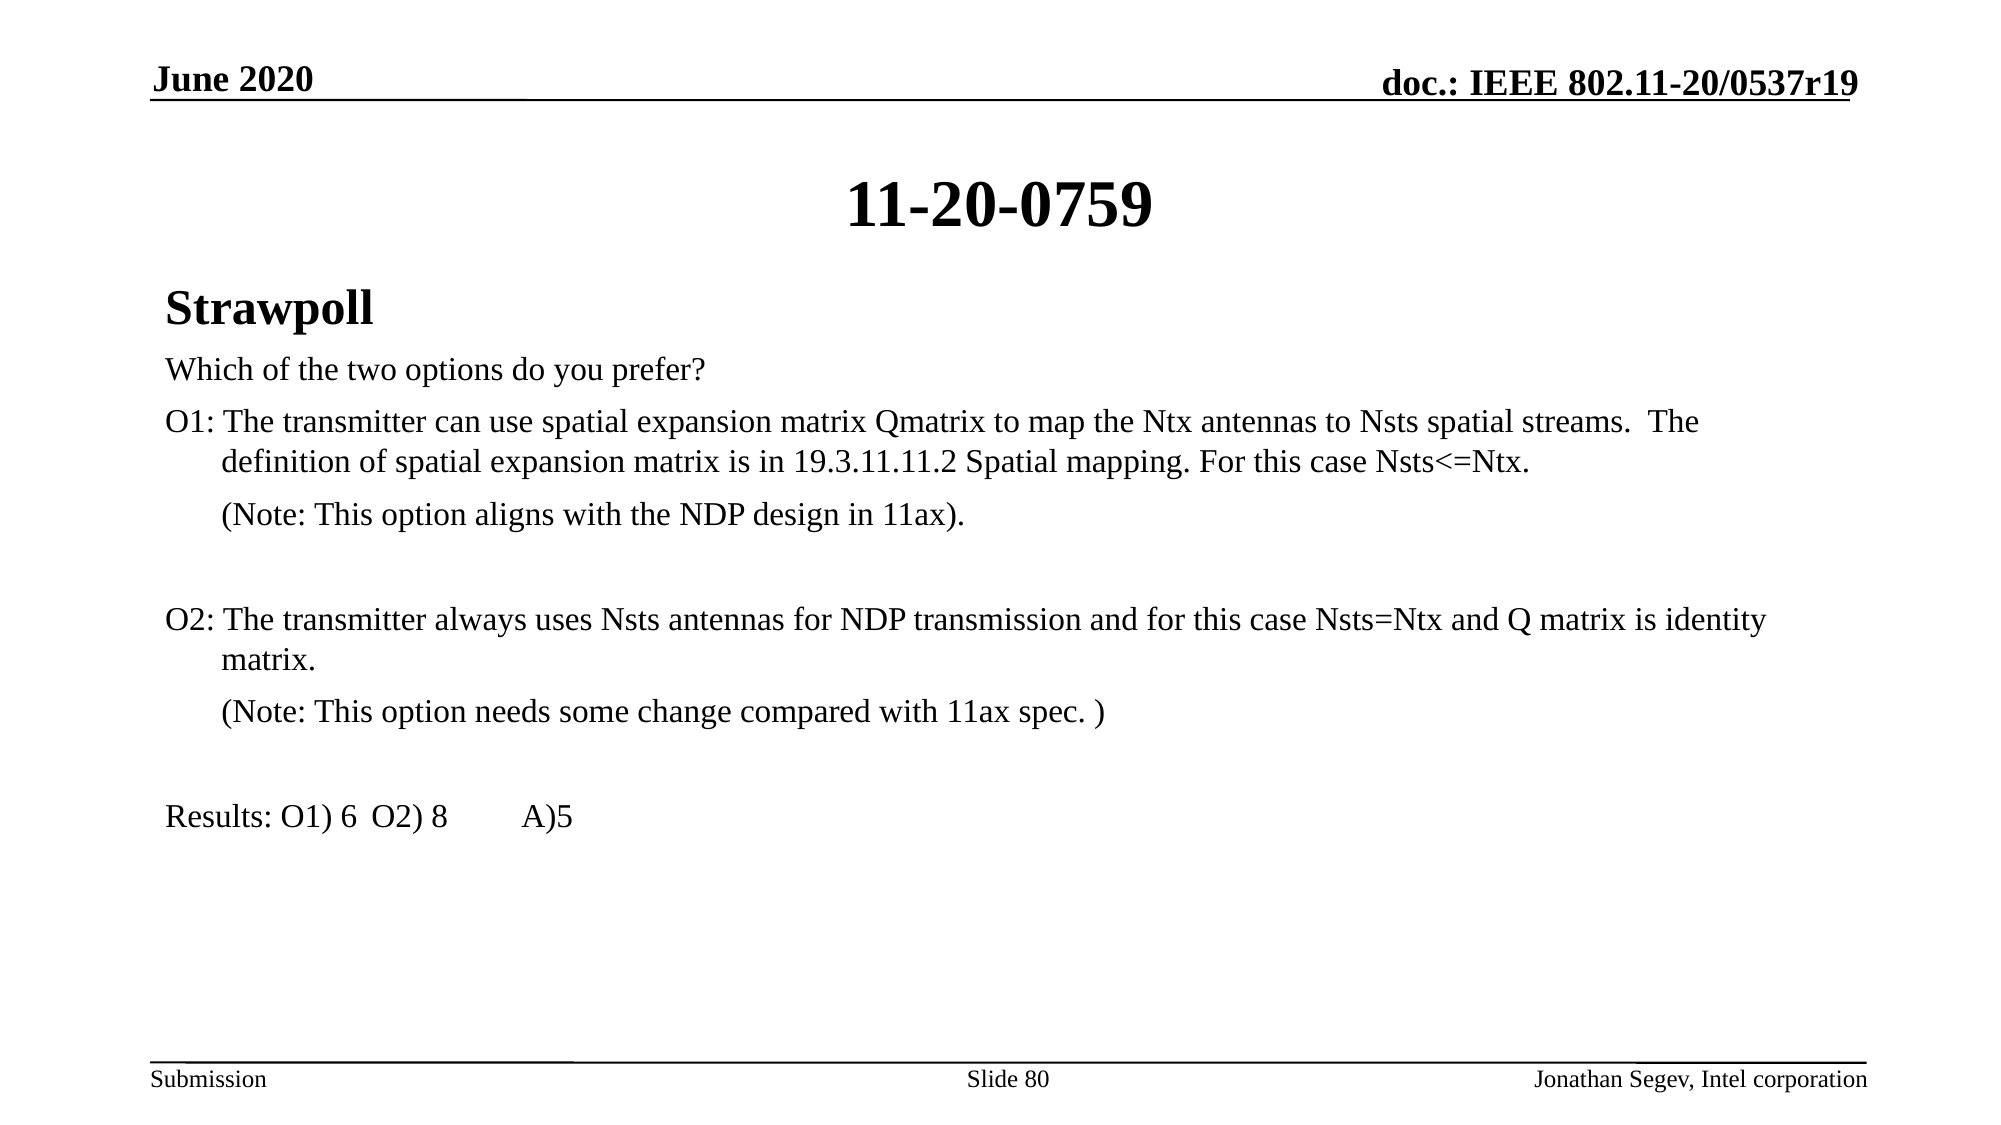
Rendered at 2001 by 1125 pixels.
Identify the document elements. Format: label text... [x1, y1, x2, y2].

list Strawpoll Which of the two options do you prefer? O1: The transmitter can use spatial expansion matrix Qmatrix to map the Ntx antennas to Nsts spatial streams. The definition of spatial expansion matrix is in 19.3.11.11.2 Spatial mapping. For this case Nsts<=Ntx. (Note: This option aligns with the NDP design in 11ax). O2: The transmitter always uses Nsts antennas for NDP transmission and for this case Nsts=Ntx and Q matrix is identity matrix. (Note: This option needs some change compared with 11ax spec. ) Results: O1) 6 O2) 8 A)5 [149, 266, 1850, 1000]
slide_number Slide 80 [950, 1061, 1067, 1123]
footer Jonathan Segev, Intel corporation [1171, 1061, 1869, 1093]
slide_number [152, 54, 563, 100]
title 11-20-0759 [149, 112, 1850, 266]
